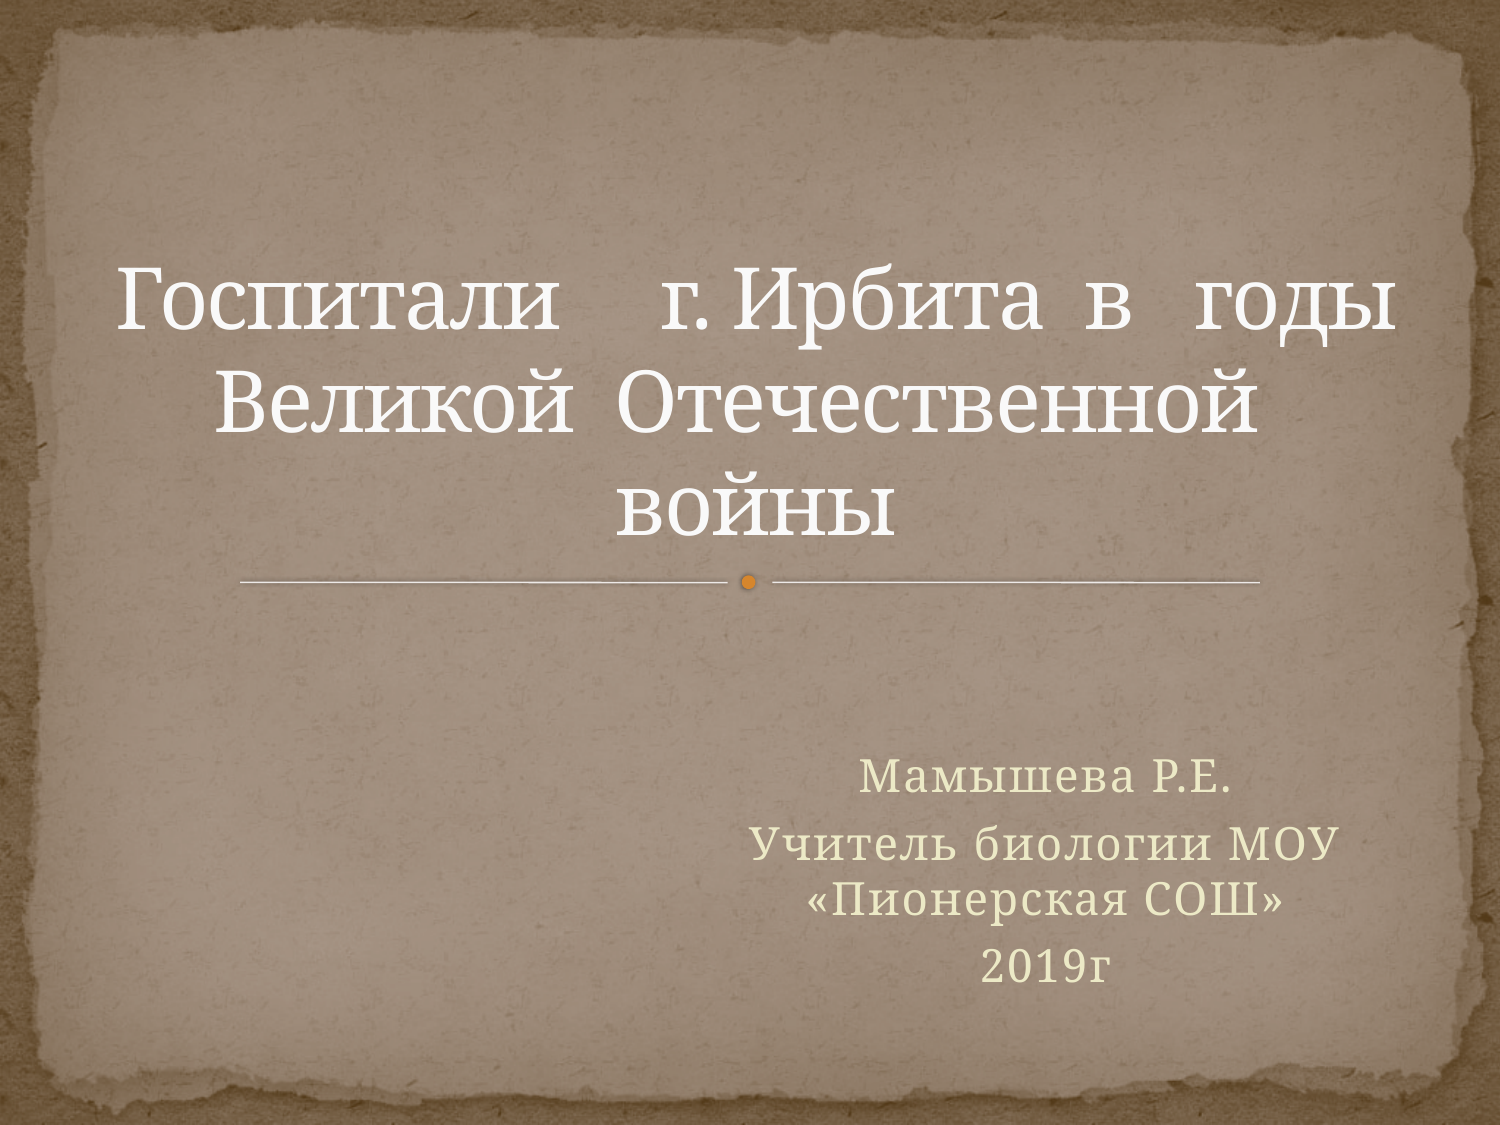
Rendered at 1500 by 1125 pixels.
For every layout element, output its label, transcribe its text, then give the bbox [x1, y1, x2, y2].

subtitle Мамышева Р.Е. Учитель биологии МОУ «Пионерская СОШ» 2019г [667, 739, 1424, 925]
title Госпитали г. Ирбита в годы Великой Отечественной войны [74, 235, 1438, 561]
